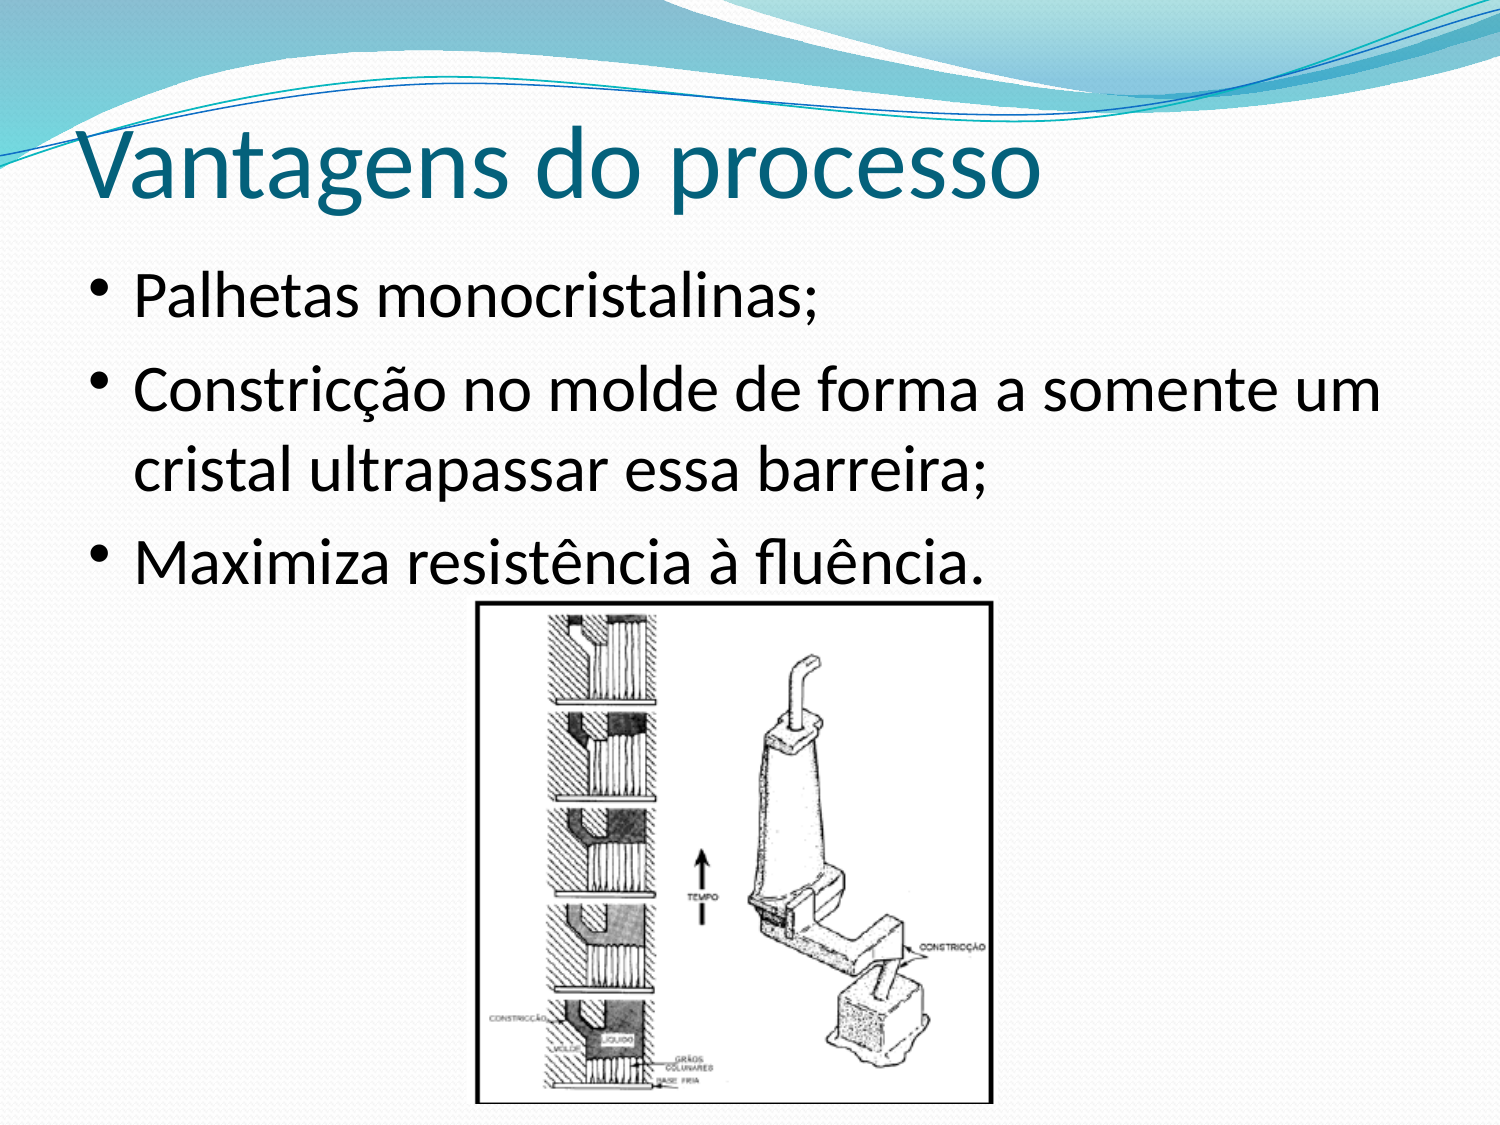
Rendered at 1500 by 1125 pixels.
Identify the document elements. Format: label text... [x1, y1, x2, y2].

title Vantagens do processo [75, 32, 1425, 220]
list Palhetas monocristalinas; Constricção no molde de forma a somente um cristal ultrapassar essa barreira; Maximiza resistência à fluência. [73, 243, 1424, 631]
picture [466, 595, 999, 1104]
